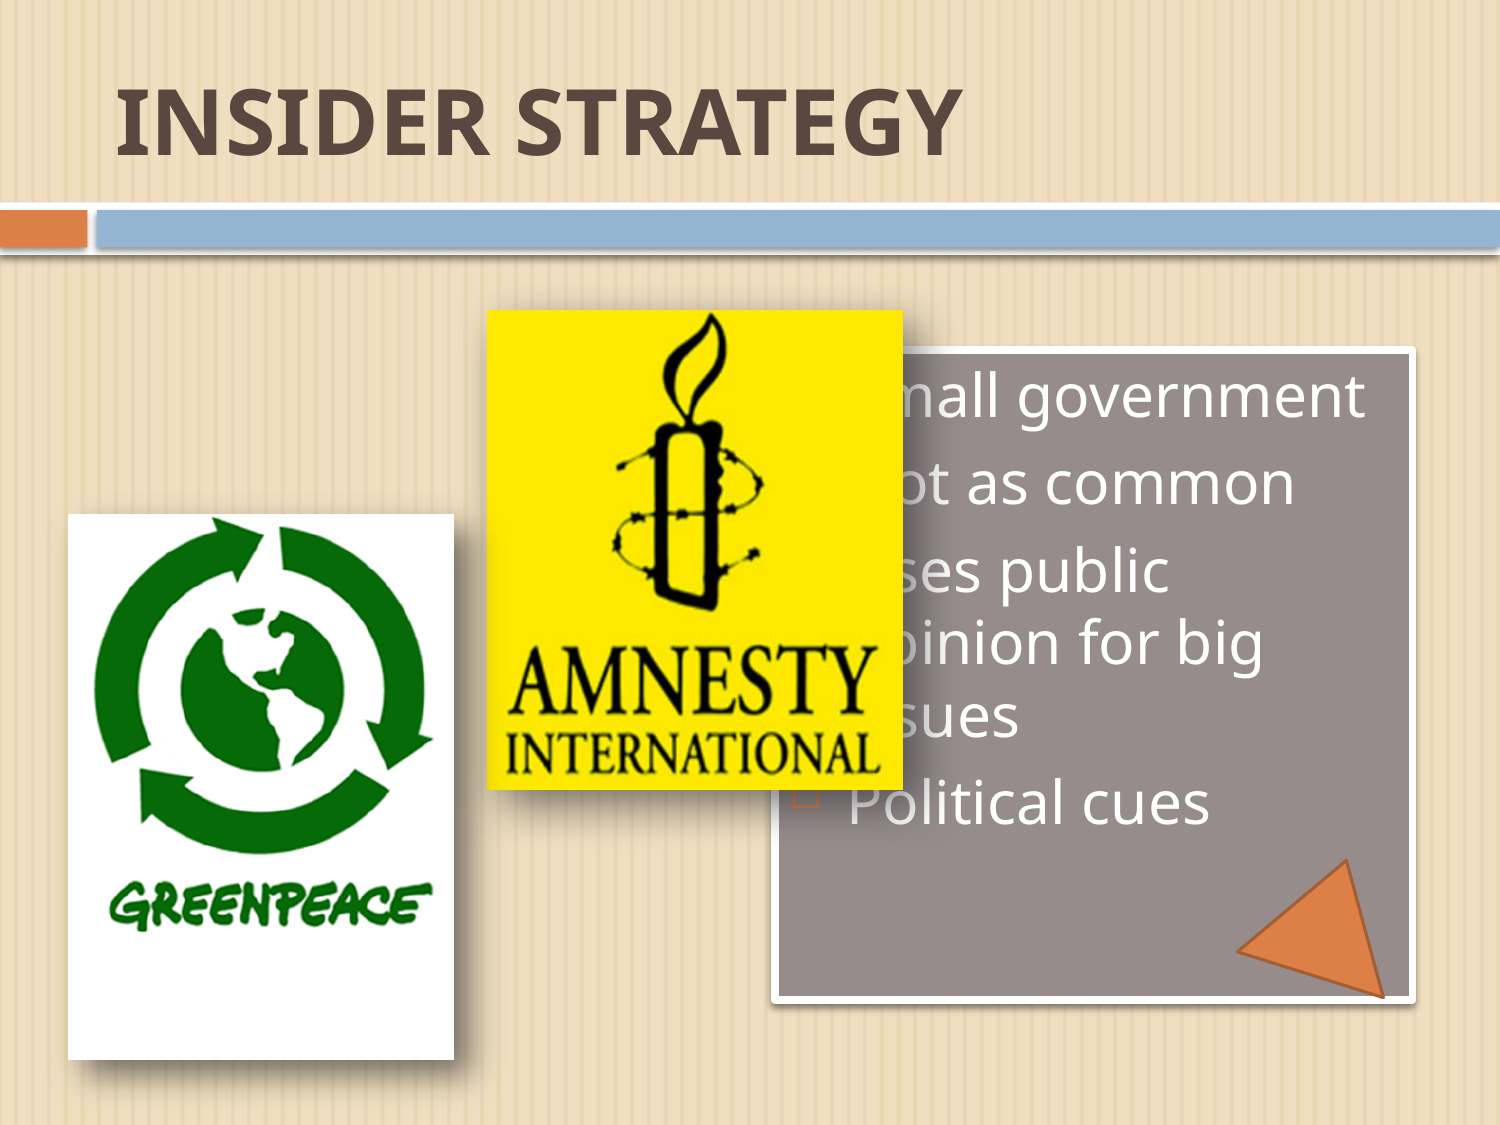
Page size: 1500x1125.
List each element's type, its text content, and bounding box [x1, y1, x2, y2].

title Insider Strategy [100, 37, 1438, 200]
picture [37, 310, 904, 1122]
list Small government Not as common Uses public opinion for big issues Political cues [771, 346, 1416, 1004]
text_box [1235, 858, 1385, 1000]
